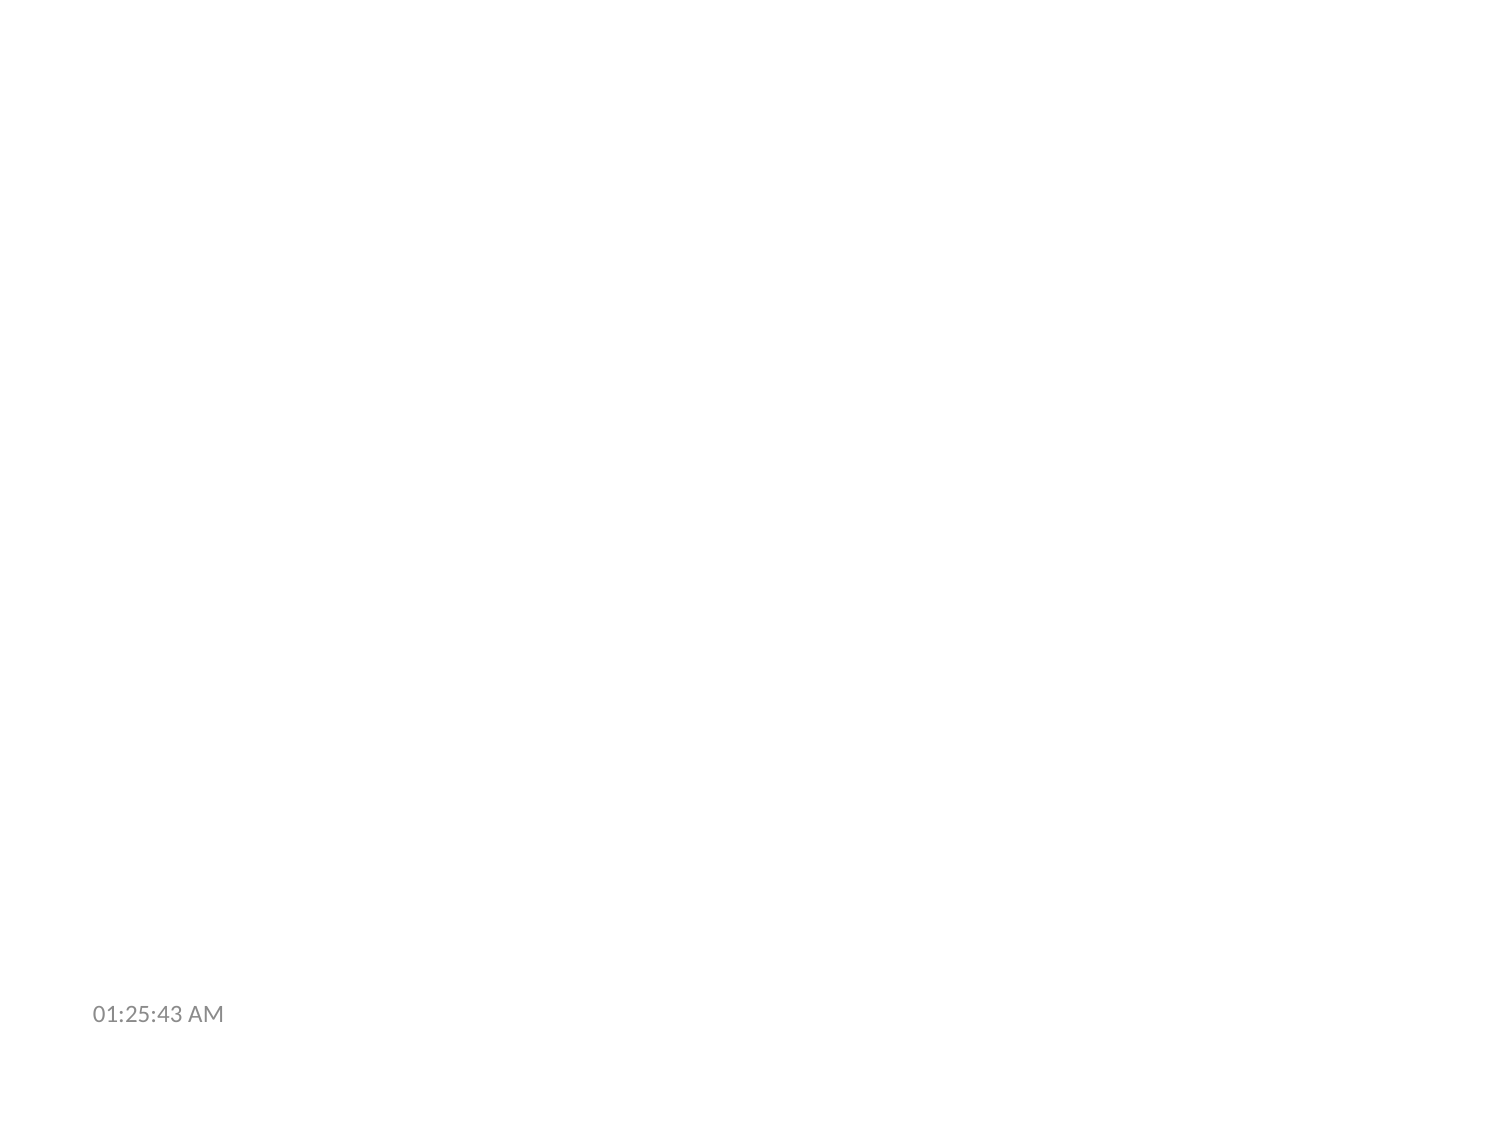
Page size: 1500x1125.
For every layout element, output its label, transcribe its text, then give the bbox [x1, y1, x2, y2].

text_box 3:35:09 PM [77, 982, 428, 1043]
